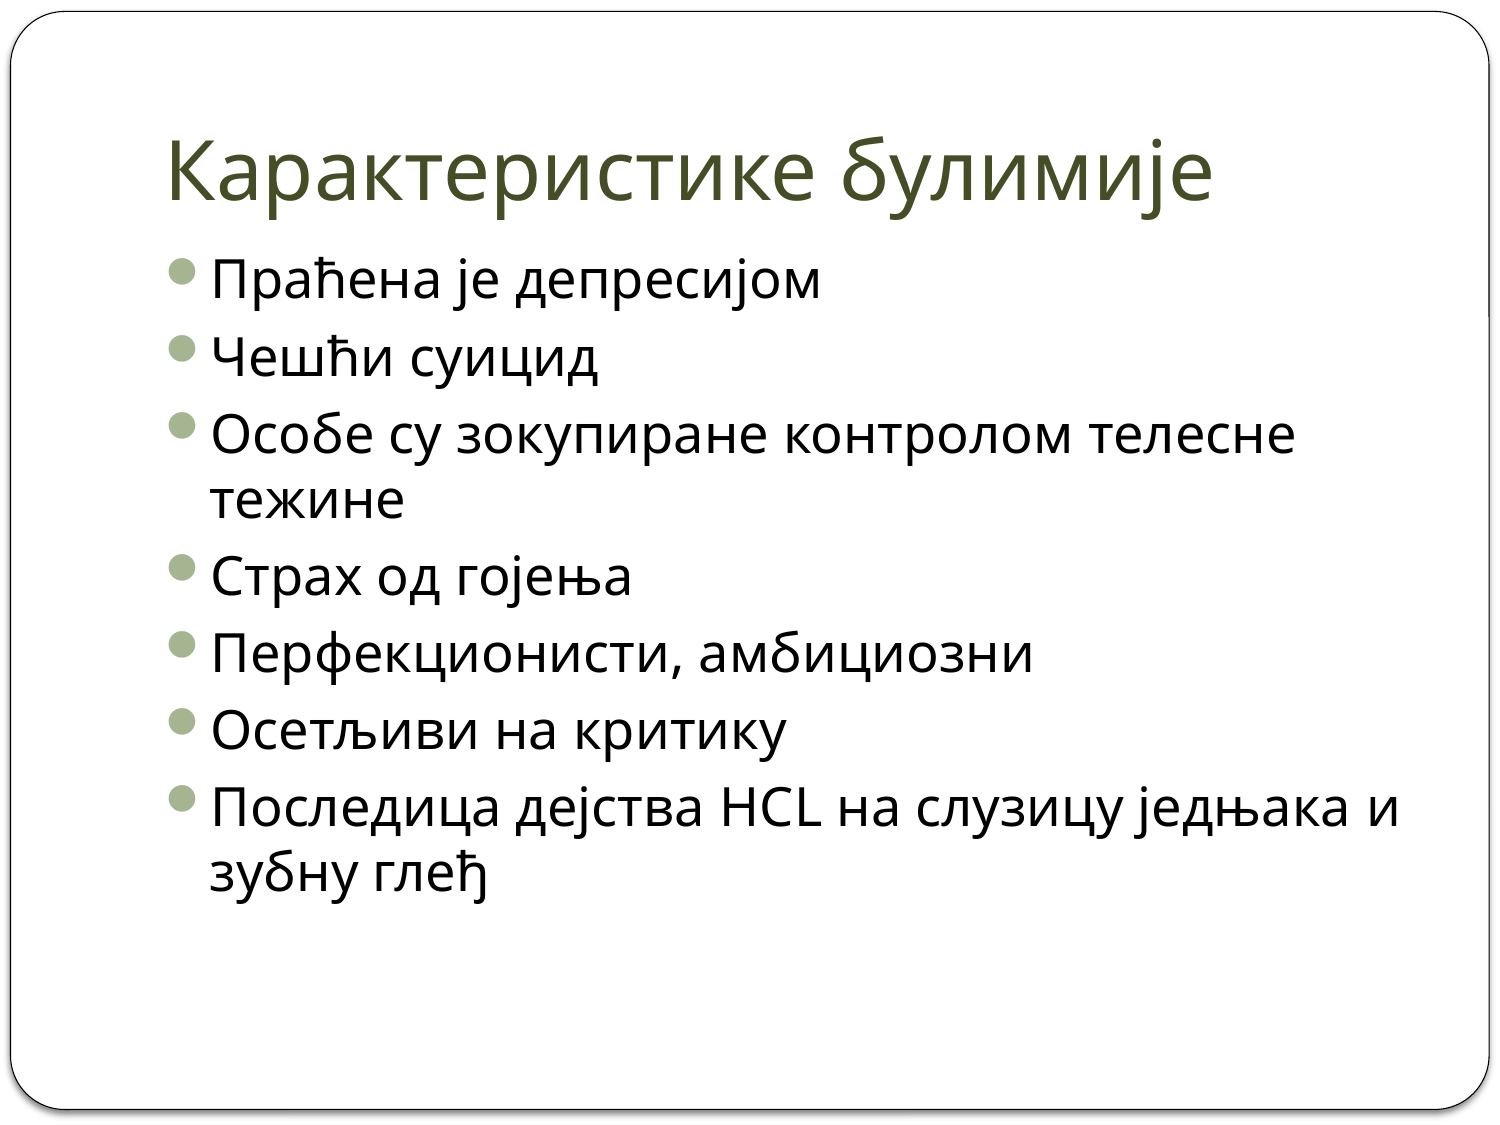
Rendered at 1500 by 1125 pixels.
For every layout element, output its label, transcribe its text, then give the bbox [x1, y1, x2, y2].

list Праћена је депресијом Чешћи суицид Особе су зокупиране контролом телесне тежине Страх од гојења Перфекционисти, амбициозни Осетљиви на критику Последица дејства HCL на слузицу једњака и зубну глеђ [150, 237, 1425, 988]
title Карактеристике булимије [150, 45, 1425, 233]
